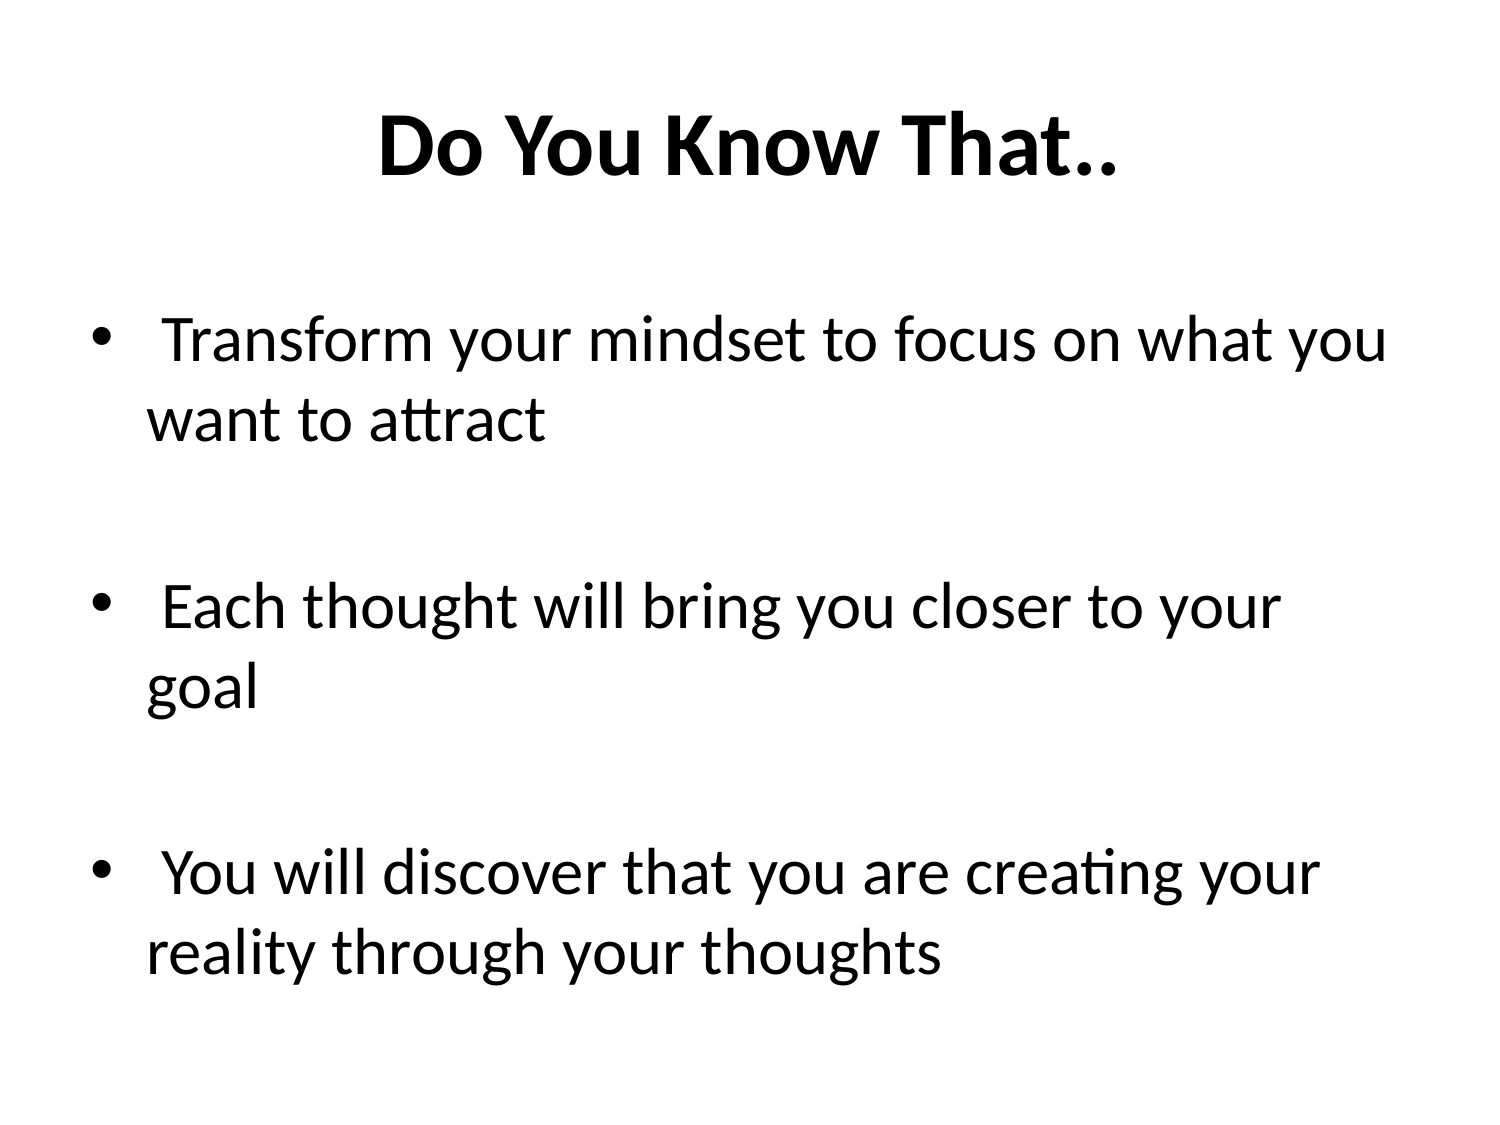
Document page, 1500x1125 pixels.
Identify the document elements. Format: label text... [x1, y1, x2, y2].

title Do You Know That.. [75, 45, 1425, 233]
list Transform your mindset to focus on what you want to attract Each thought will bring you closer to your goal You will discover that you are creating your reality through your thoughts [75, 287, 1425, 1030]
